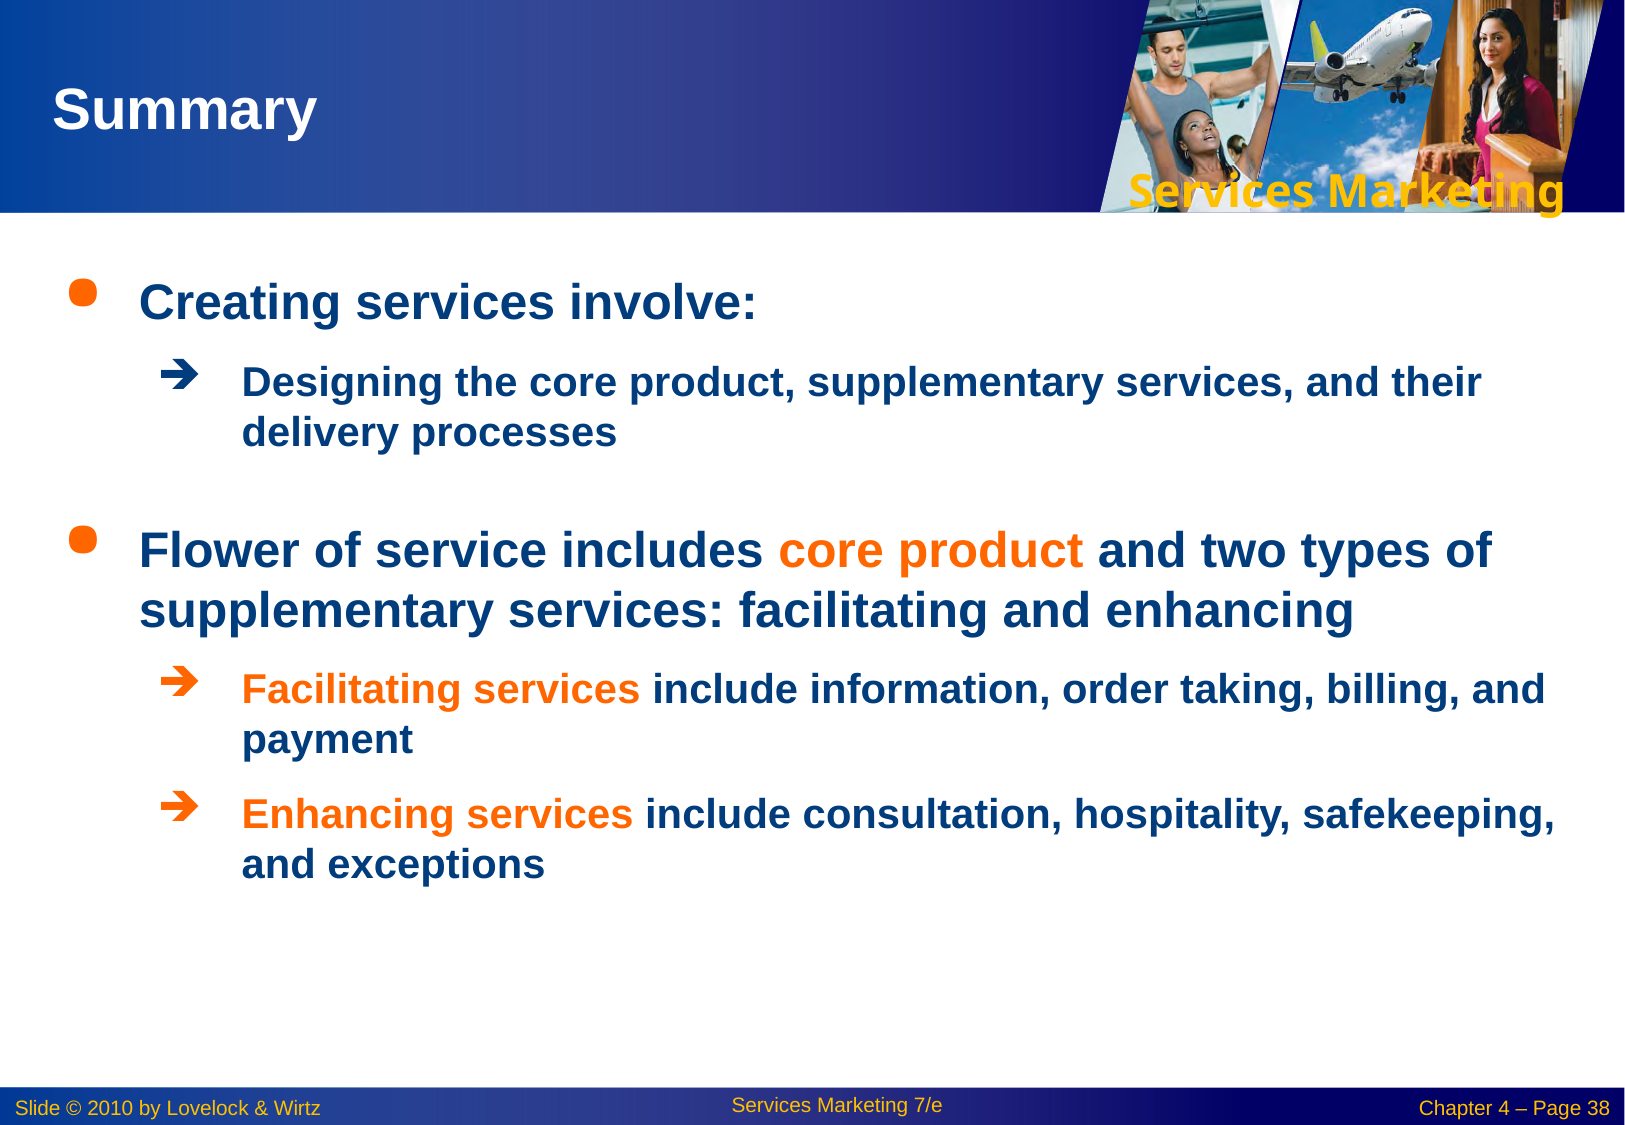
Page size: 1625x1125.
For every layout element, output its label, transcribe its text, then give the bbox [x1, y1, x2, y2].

picture [1100, 0, 1604, 213]
title Summary [36, 37, 1088, 176]
list Creating services involve: Designing the core product, supplementary services, and their delivery processes Flower of service includes core product and two types of supplementary services: facilitating and enhancing Facilitating services include information, order taking, billing, and payment Enhancing services include consultation, hospitality, safekeeping, and exceptions [49, 261, 1588, 1051]
picture [1162, 186, 1172, 192]
picture [1546, 187, 1556, 202]
